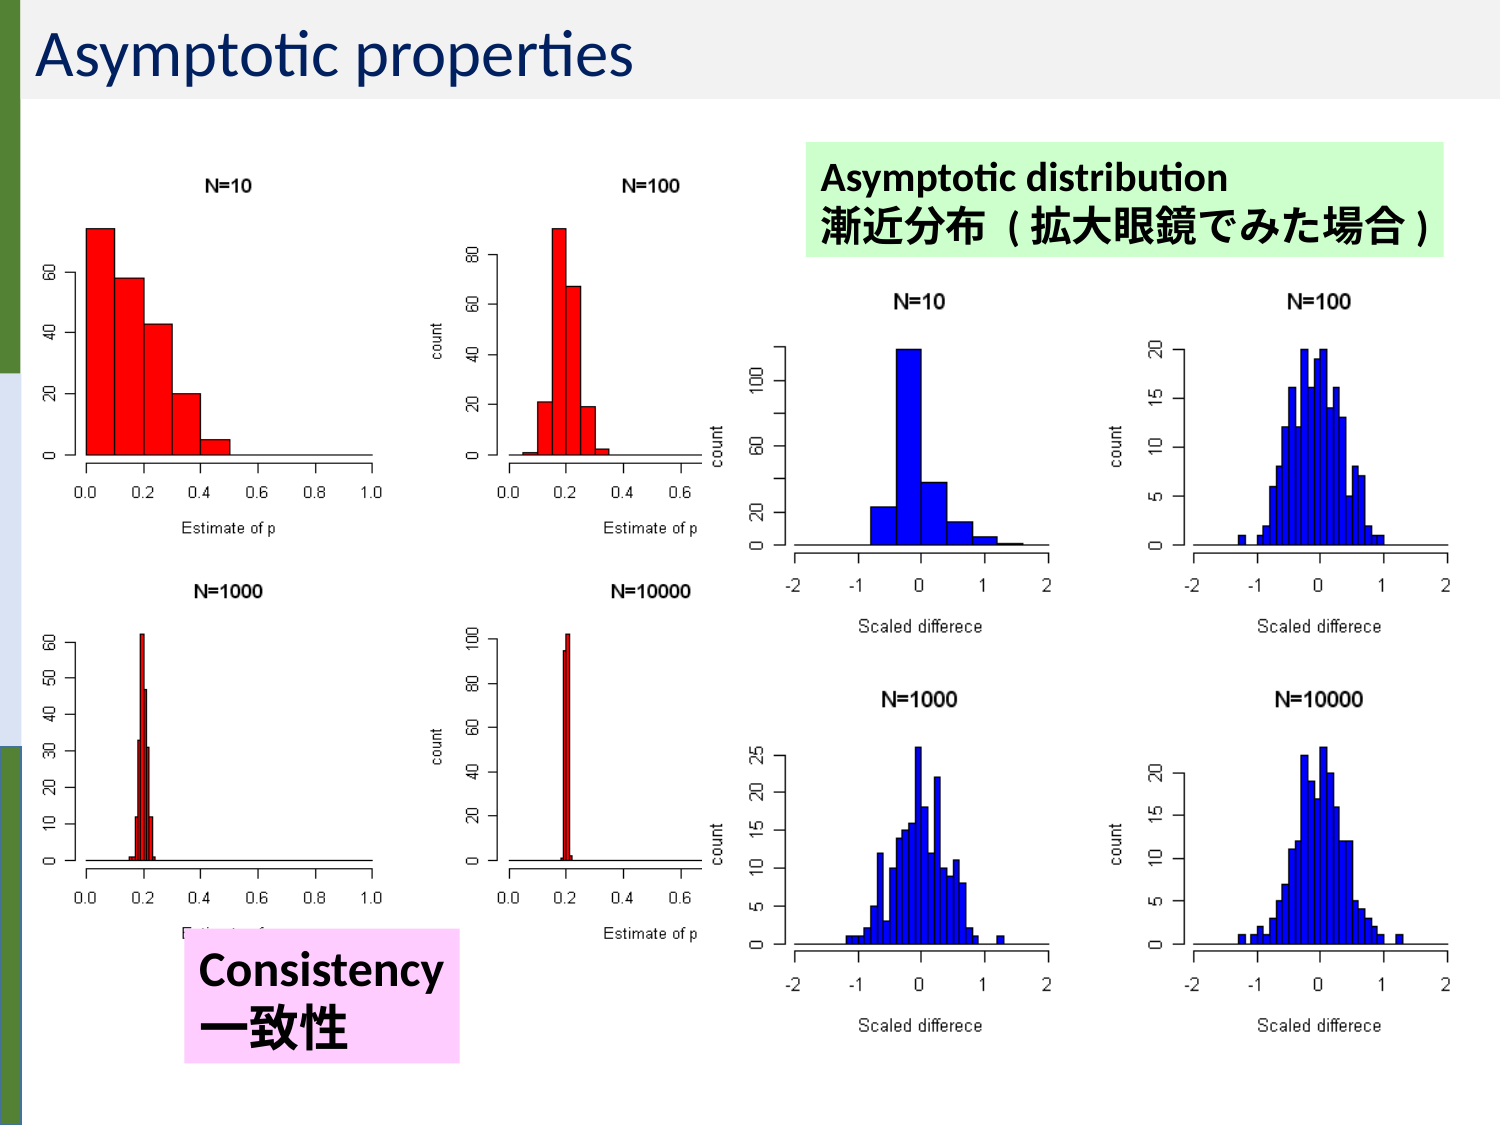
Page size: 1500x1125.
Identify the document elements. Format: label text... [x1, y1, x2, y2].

title Asymptotic properties [24, 0, 1500, 99]
picture [22, 148, 702, 959]
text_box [702, 141, 1500, 1055]
text_box Consistency 一致性 [184, 966, 460, 1064]
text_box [0, 0, 22, 1125]
